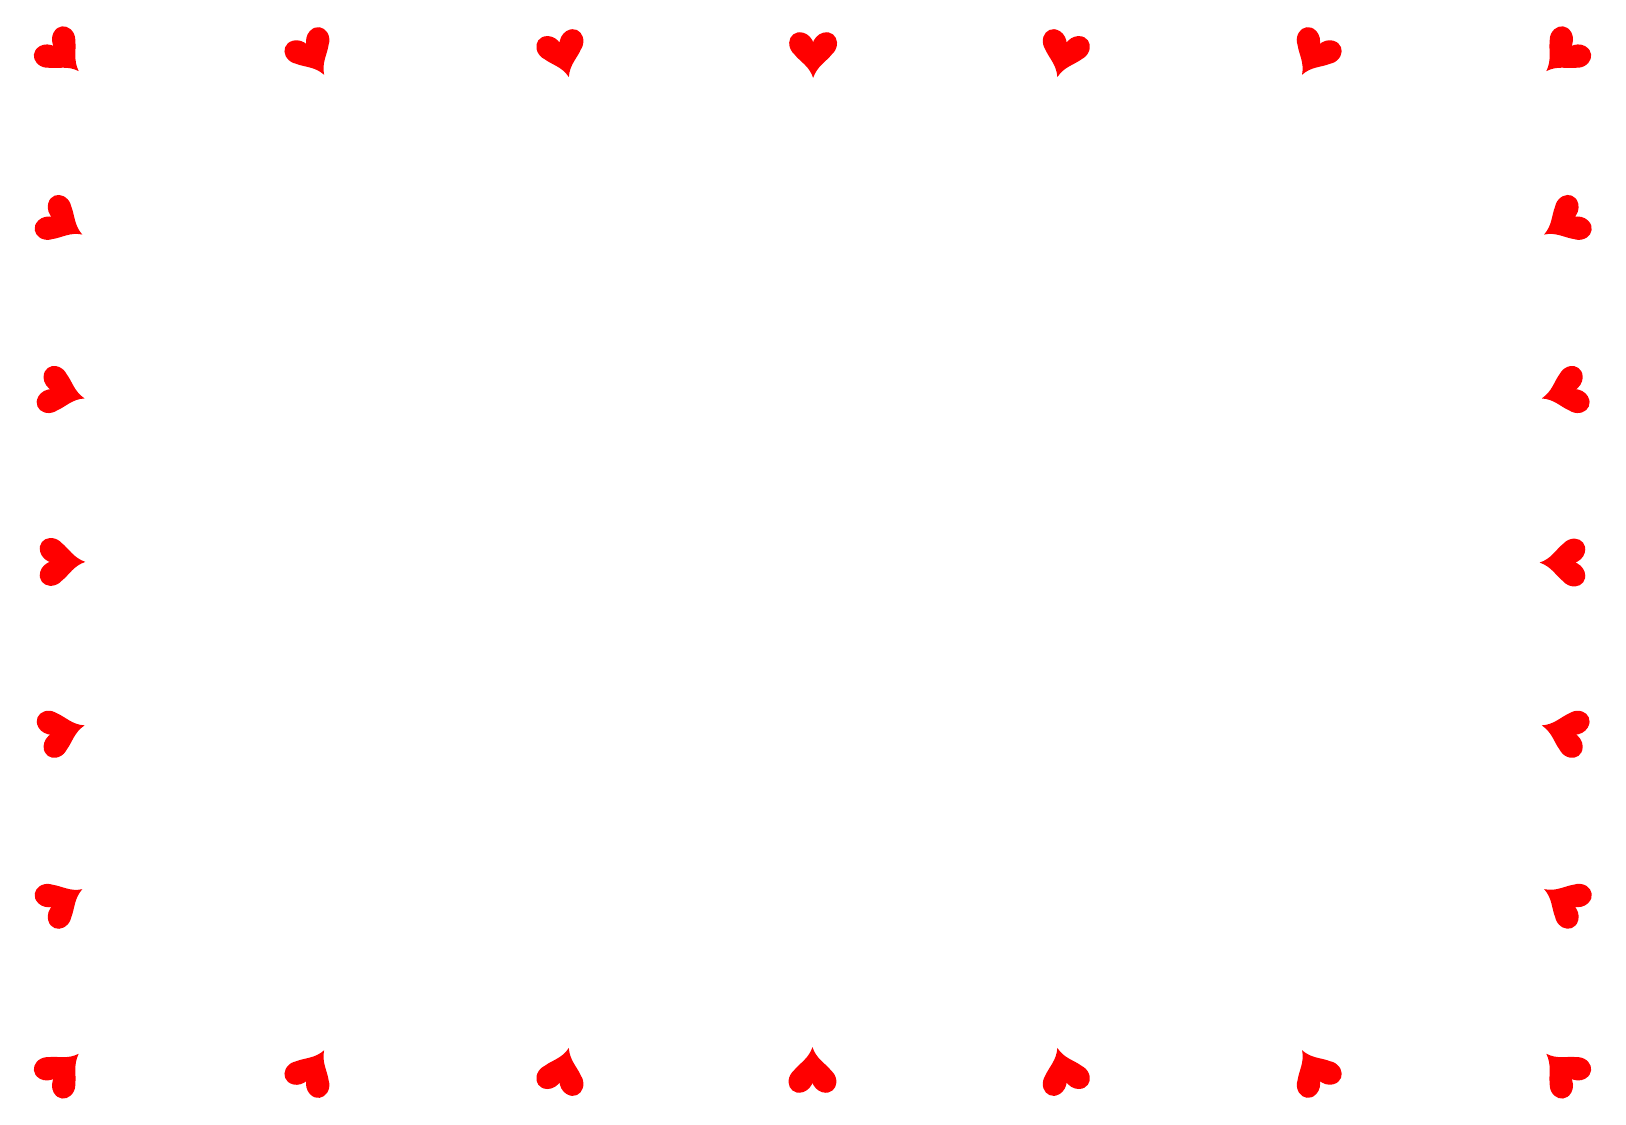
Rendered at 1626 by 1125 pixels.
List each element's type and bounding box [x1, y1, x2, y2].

text_box [38, 30, 1587, 1094]
